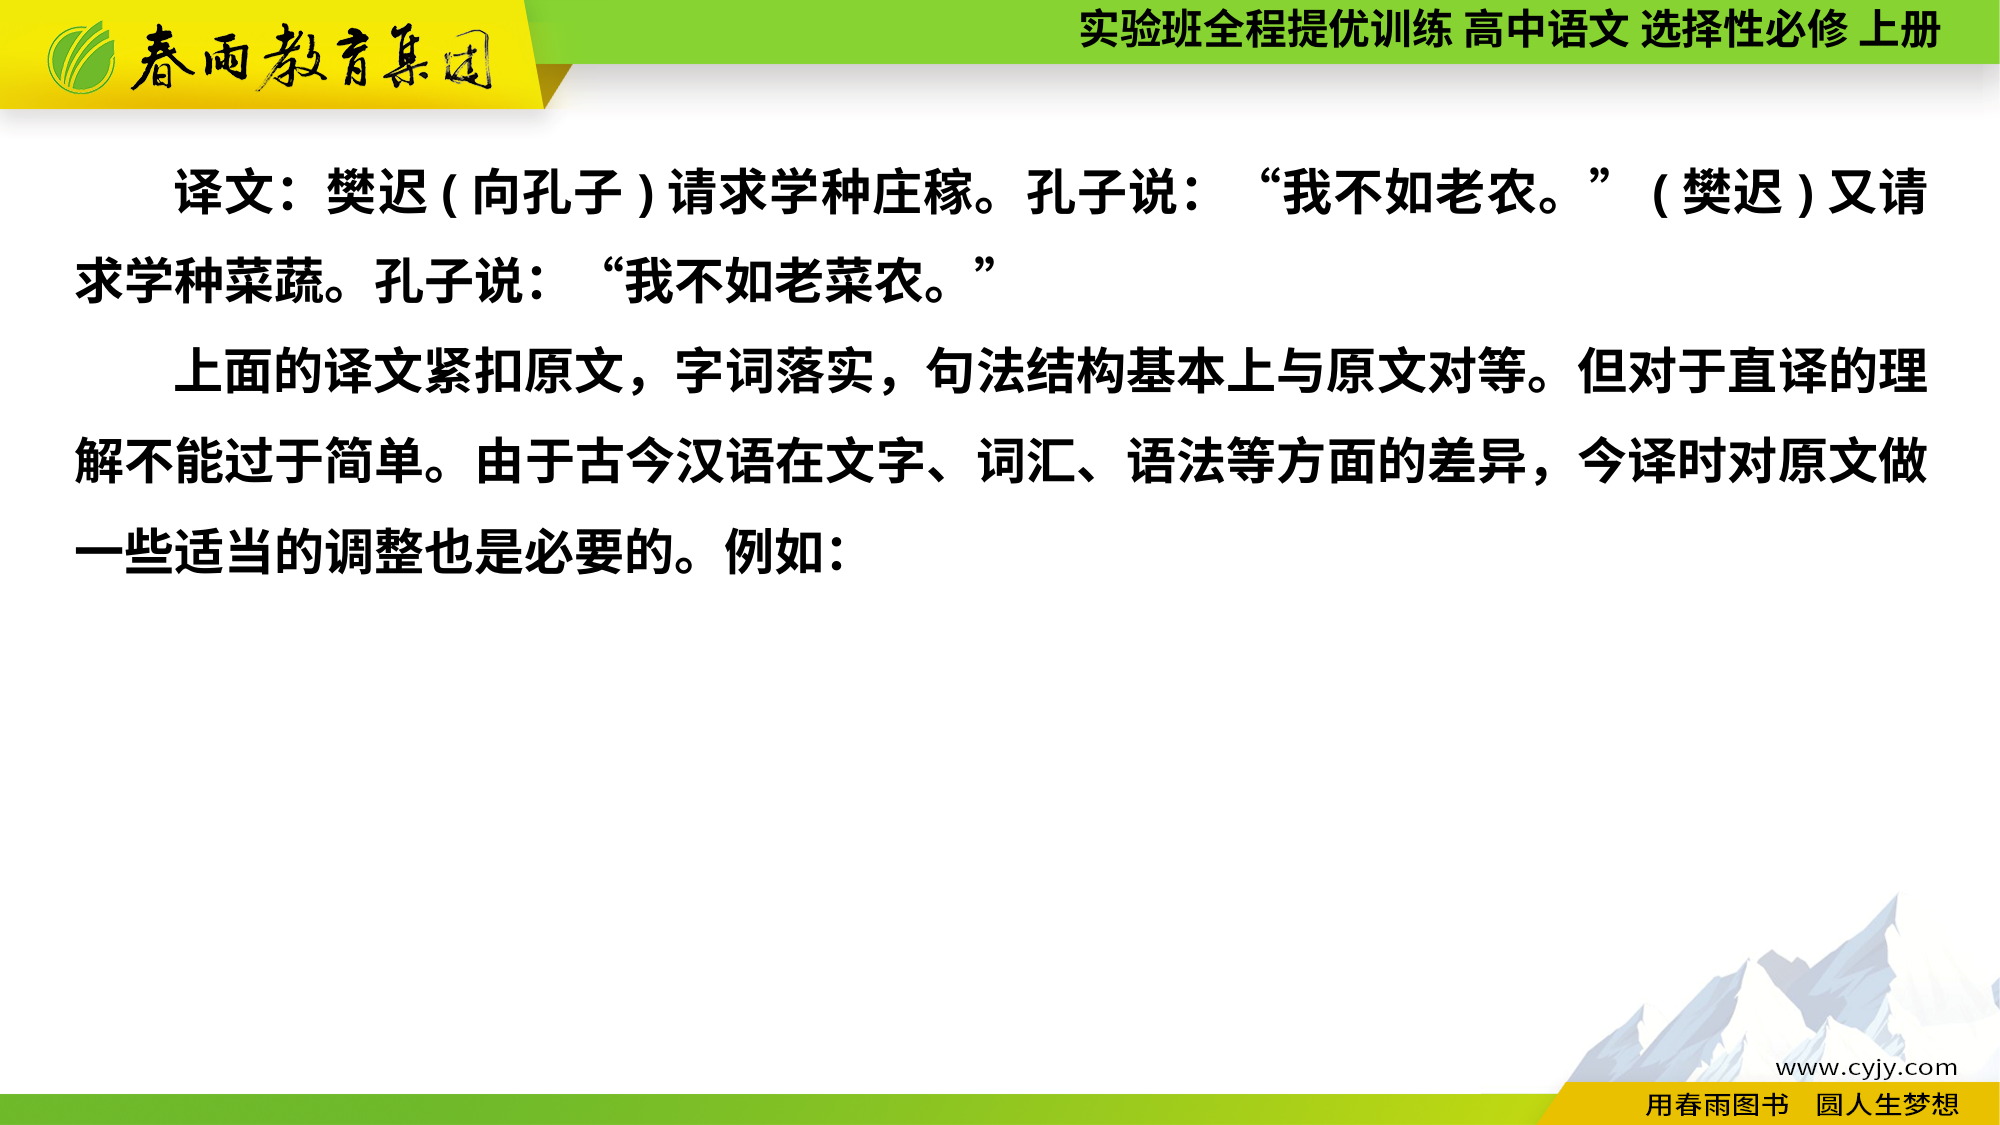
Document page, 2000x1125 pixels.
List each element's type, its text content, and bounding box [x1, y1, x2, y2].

list 译文：樊迟(向孔子)请求学种庄稼。孔子说：“我不如老农。”(樊迟)又请求学种菜蔬。孔子说：“我不如老菜农。” 上面的译文紧扣原文，字词落实，句法结构基本上与原文对等。但对于直译的理解不能过于简单。由于古今汉语在文字、词汇、语法等方面的差异，今译时对原文做一些适当的调整也是必要的。例如： [59, 122, 1944, 592]
picture [0, 0, 2000, 1125]
